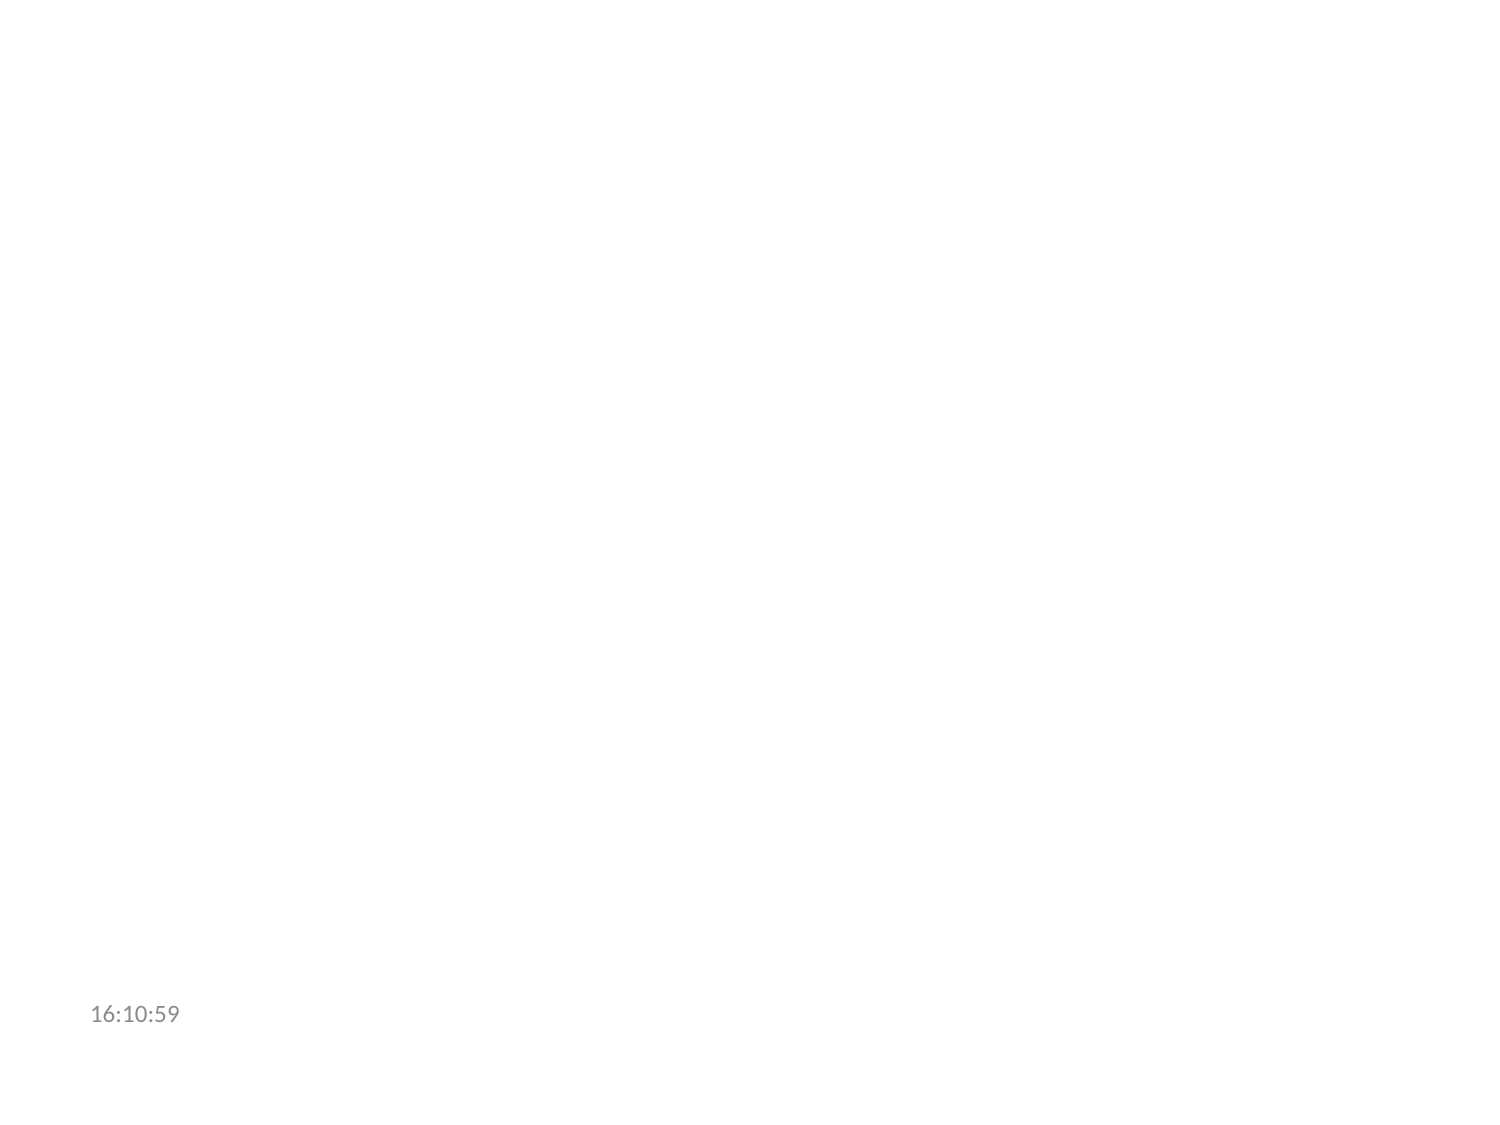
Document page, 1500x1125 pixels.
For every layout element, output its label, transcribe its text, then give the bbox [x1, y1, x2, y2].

text_box 15:35:09 [75, 982, 425, 1043]
